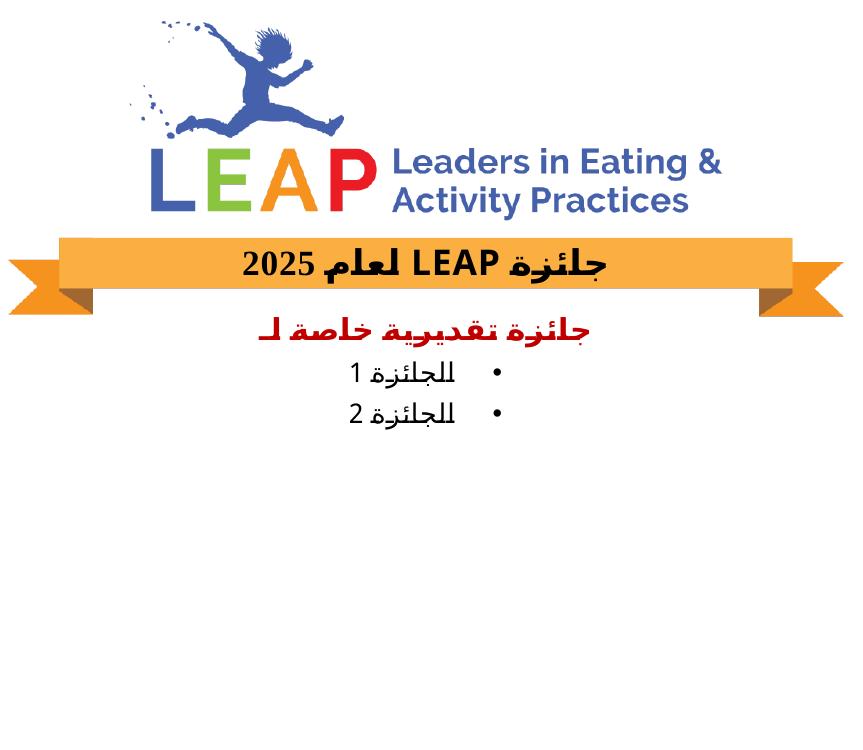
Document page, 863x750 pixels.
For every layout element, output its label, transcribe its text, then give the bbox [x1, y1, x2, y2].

picture [1, 0, 863, 338]
title جائزة LEAP لعام 2025 [60, 240, 792, 287]
list جائزة تقديرية خاصة لـ الجائزة 1 الجائزة 2 [91, 307, 760, 603]
